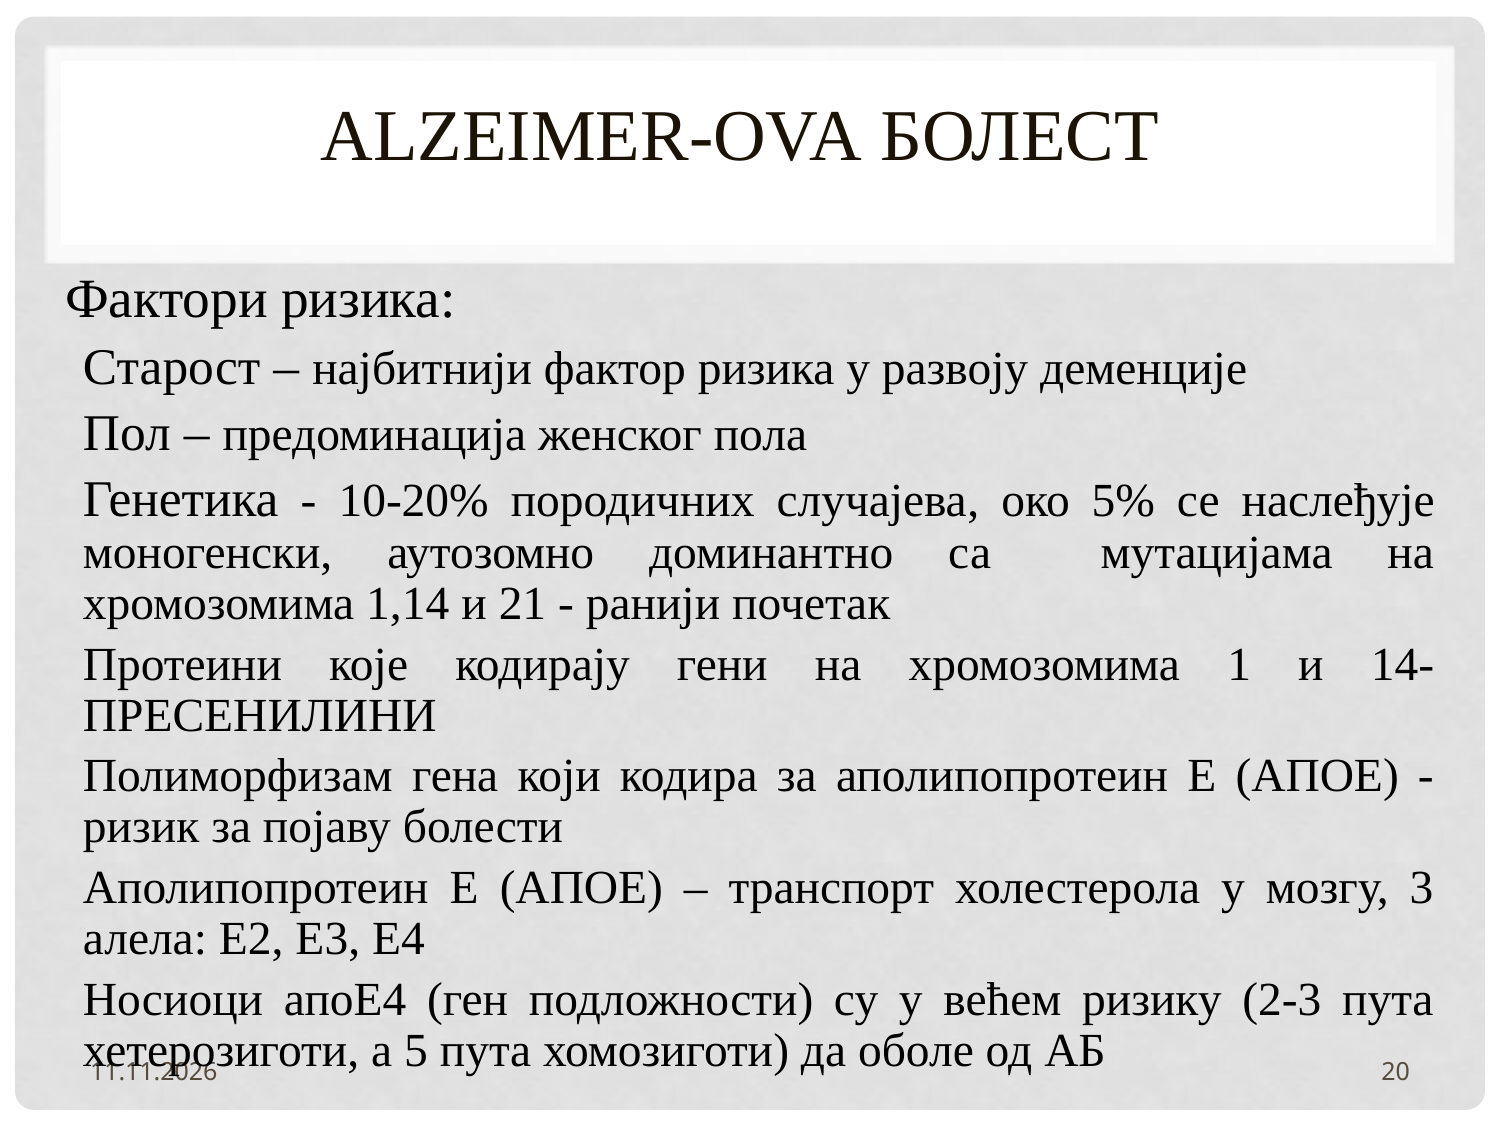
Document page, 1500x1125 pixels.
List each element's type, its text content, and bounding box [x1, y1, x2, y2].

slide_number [75, 1042, 425, 1103]
slide_number 20 [1074, 1042, 1425, 1103]
list Фактори ризика: Старост – најбитнији фактор ризика у развоју деменције Пол – предоминација женског пола Генетика - 10-20% породичних случајева, око 5% се наслеђује моногенски, аутозомно доминантно са мутацијама на хромозомима 1,14 и 21 - ранији почетак Протеини које кодирају гени на хромозомима 1 и 14-ПРЕСЕНИЛИНИ Полиморфизам гена који кодира за аполипопротеин Е (АПОЕ) - ризик за појаву болести Аполипопротеин Е (АПОЕ) – транспорт холестерола у мозгу, 3 алела: Е2, Е3, Е4 Носиоци апоЕ4 (ген подложности) су у већем ризику (2-3 пута хетерозиготи, а 5 пута хомозиготи) да оболе од АБ [50, 262, 1450, 1088]
text_box Alzeimer-ova болест [112, 37, 1367, 225]
